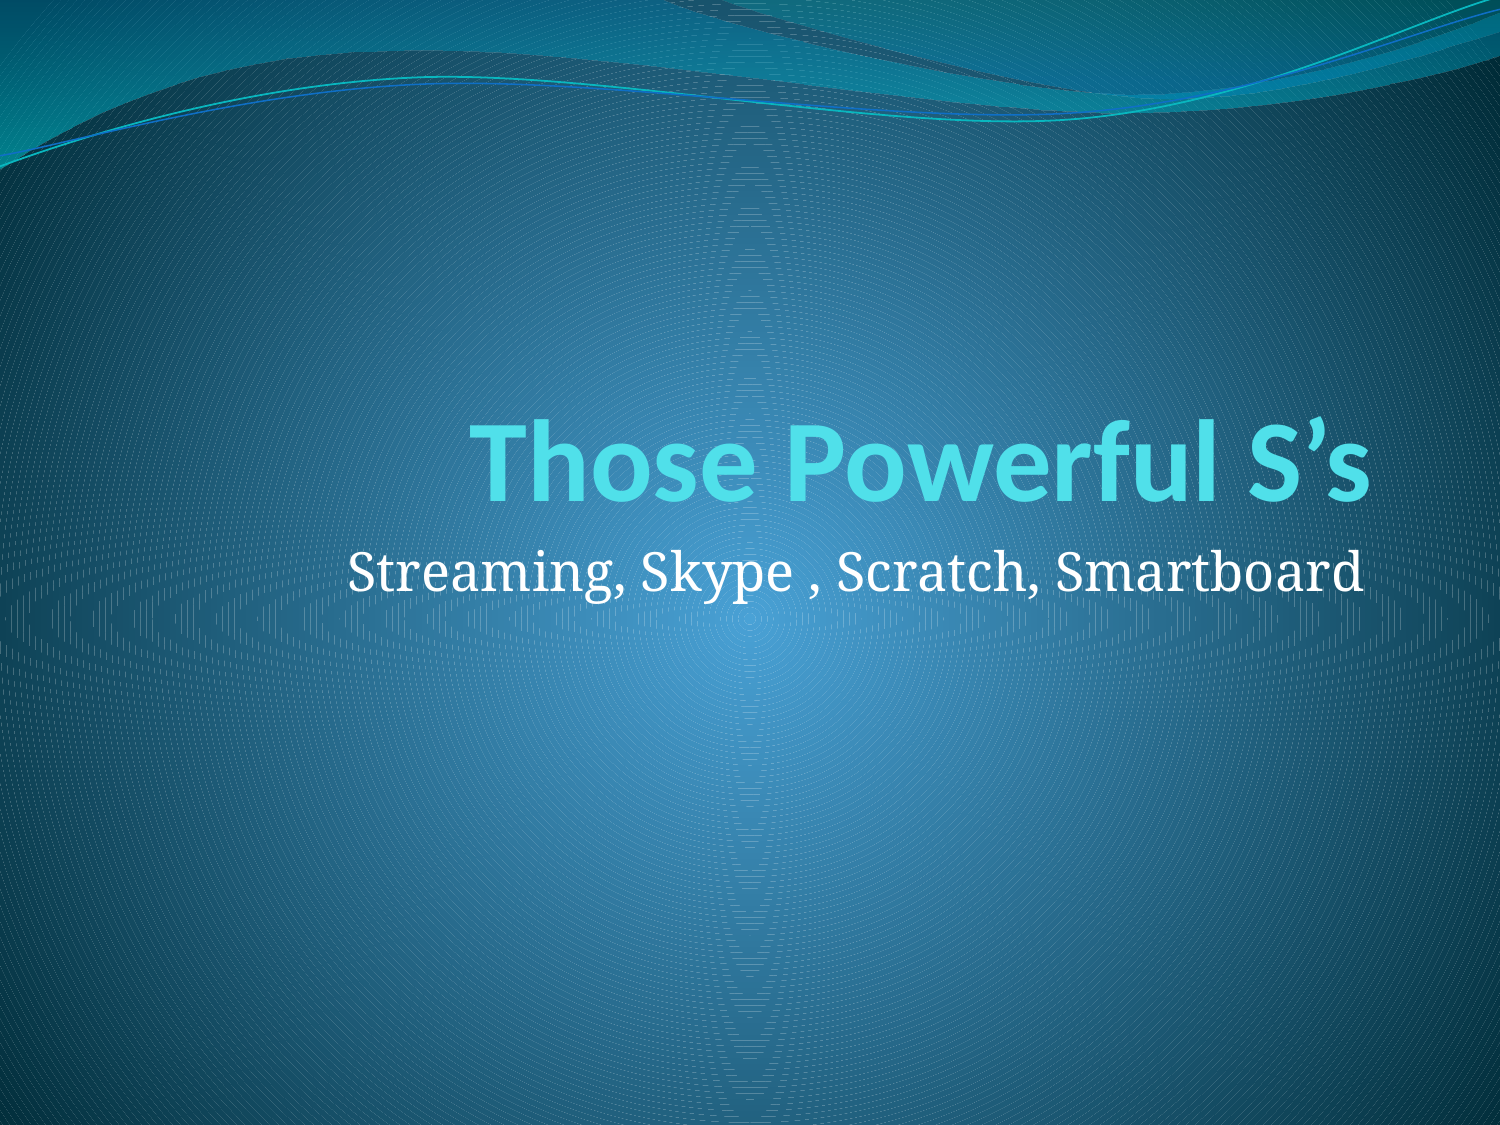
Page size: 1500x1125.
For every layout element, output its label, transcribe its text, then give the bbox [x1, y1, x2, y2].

subtitle Streaming, Skype , Scratch, Smartboard [87, 529, 1376, 818]
title Those Powerful S’s [87, 224, 1376, 525]
